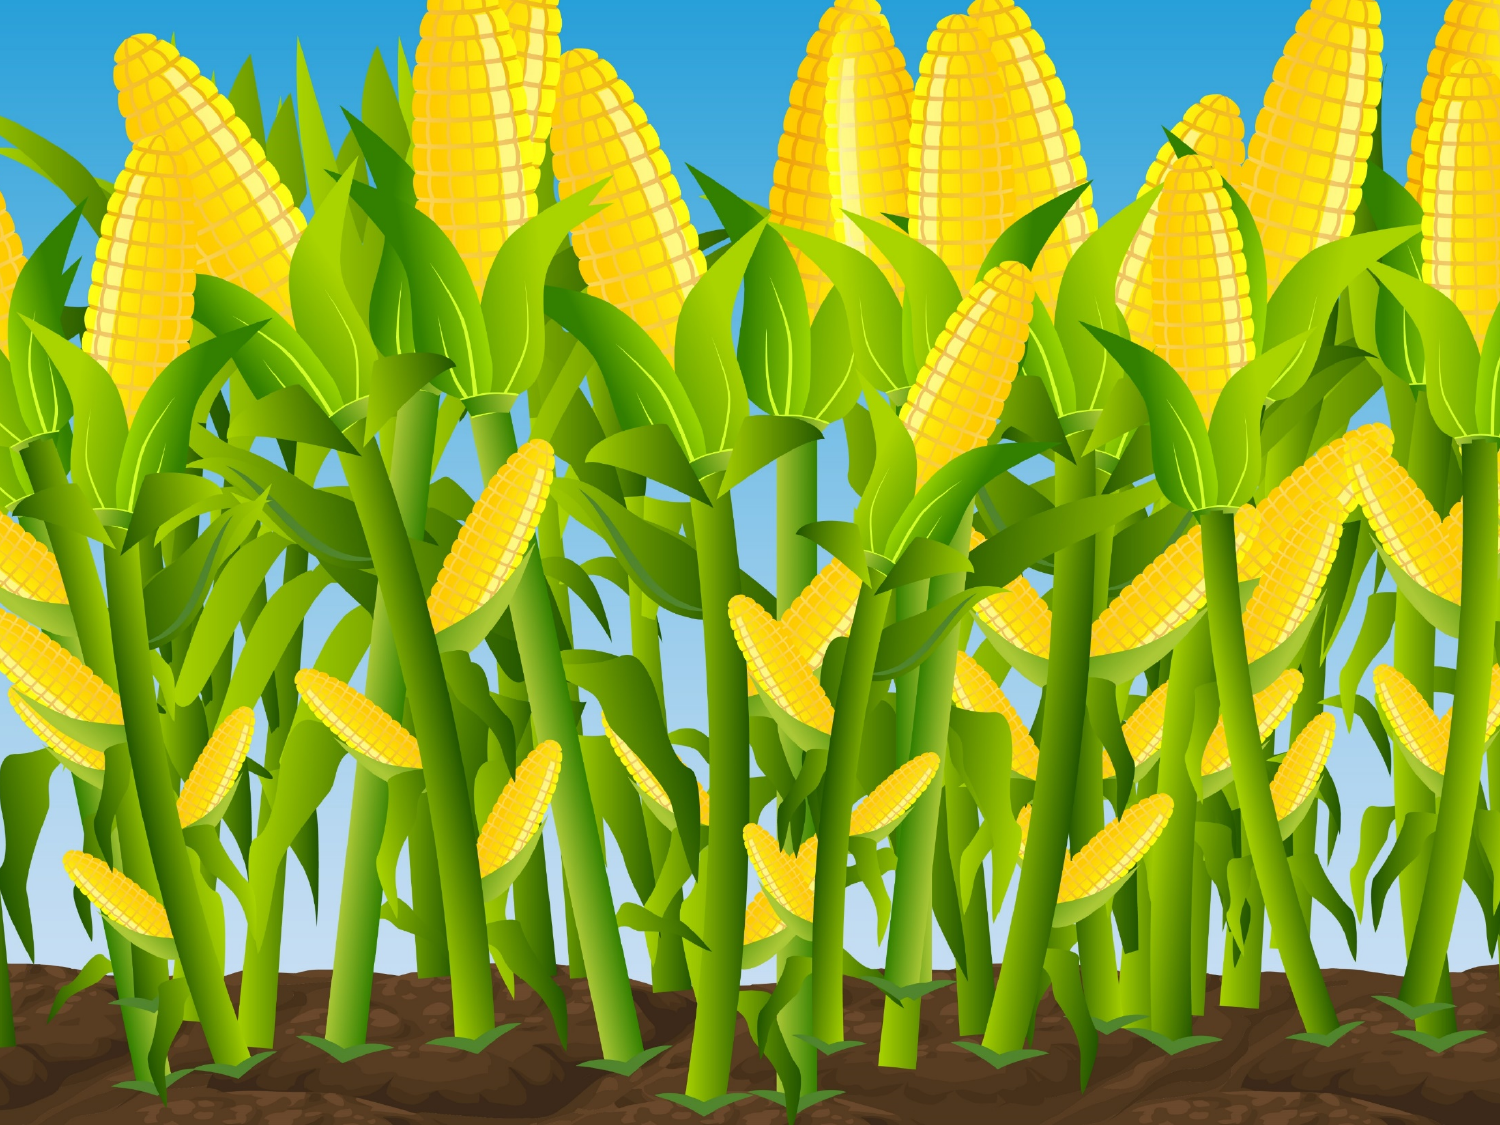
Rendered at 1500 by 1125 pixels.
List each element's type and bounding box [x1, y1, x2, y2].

list [0, 0, 1500, 1125]
